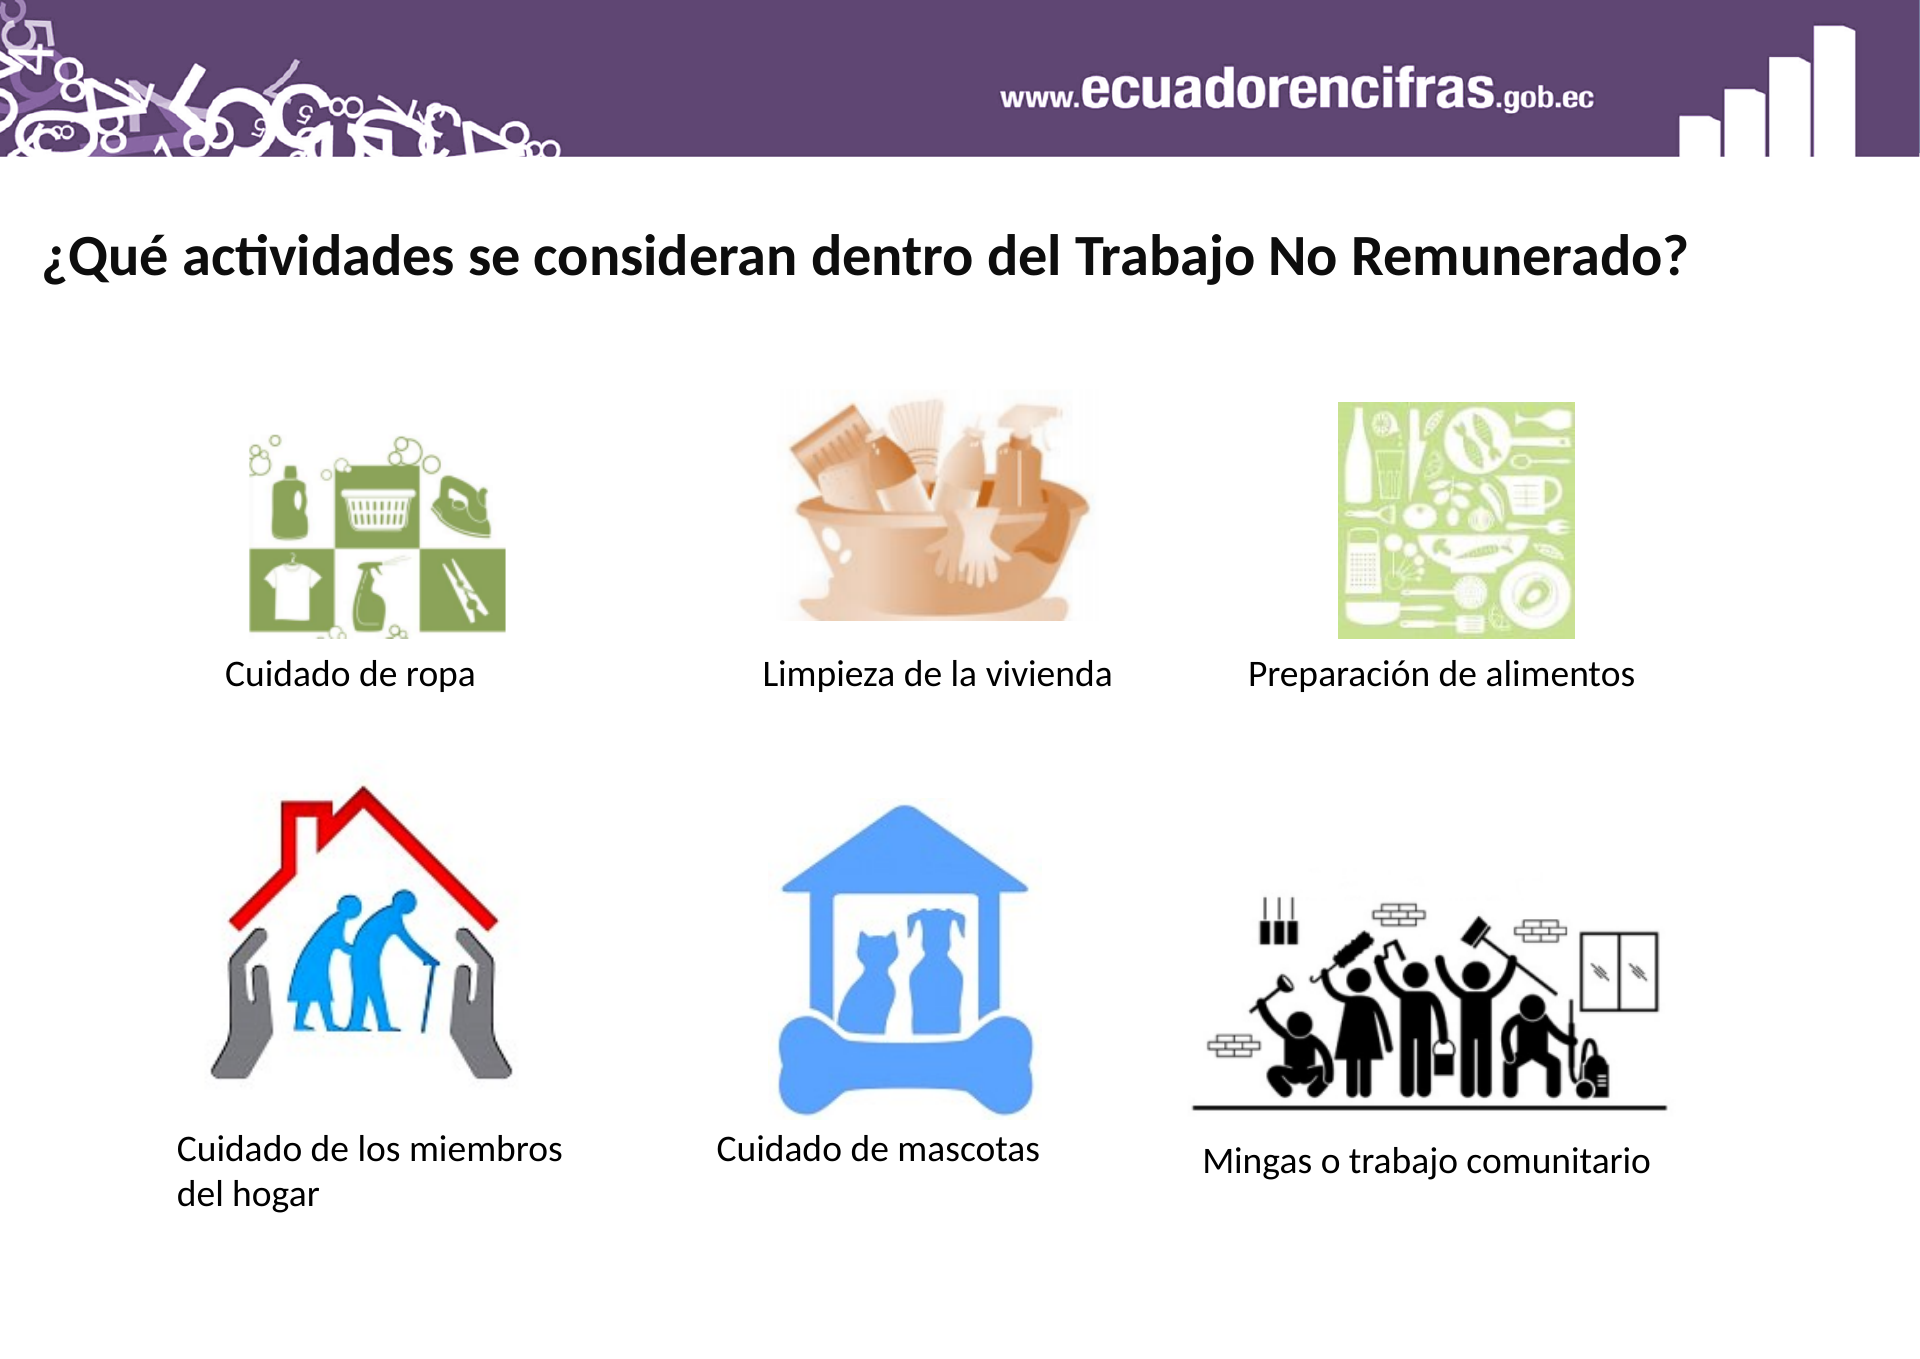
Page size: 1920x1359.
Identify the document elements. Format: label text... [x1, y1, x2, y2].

picture [0, 0, 1920, 1359]
text_box Mingas o trabajo comunitario [1187, 1128, 1677, 1189]
text_box Limpieza de la vivienda [747, 642, 1195, 702]
text_box Cuidado de ropa [210, 642, 658, 702]
text_box ¿Qué actividades se consideran dentro del Trabajo No Remunerado? [26, 209, 1752, 295]
text_box Cuidado de los miembros del hogar [162, 1116, 609, 1222]
text_box Cuidado de mascotas [701, 1117, 1149, 1177]
text_box Preparación de alimentos [1233, 642, 1681, 702]
